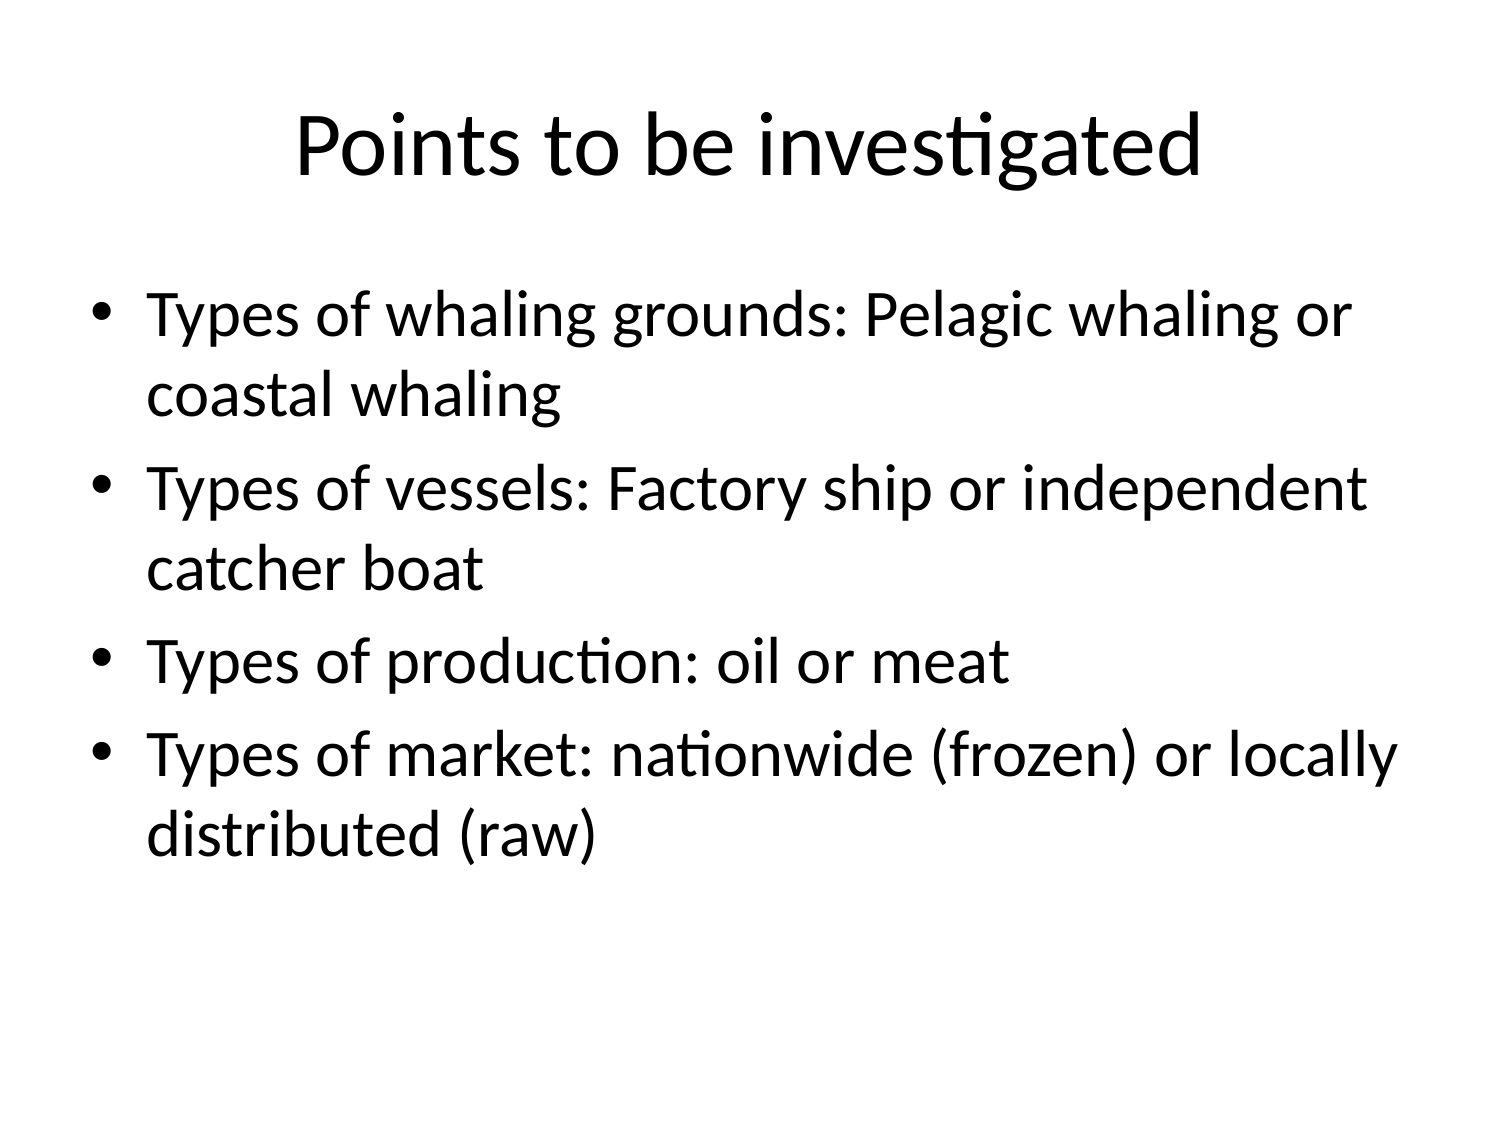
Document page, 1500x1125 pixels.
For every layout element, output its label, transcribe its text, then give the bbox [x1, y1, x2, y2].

title Points to be investigated [75, 45, 1425, 233]
list Types of whaling grounds: Pelagic whaling or coastal whaling Types of vessels: Factory ship or independent catcher boat Types of production: oil or meat Types of market: nationwide (frozen) or locally distributed (raw) [75, 262, 1425, 1005]
